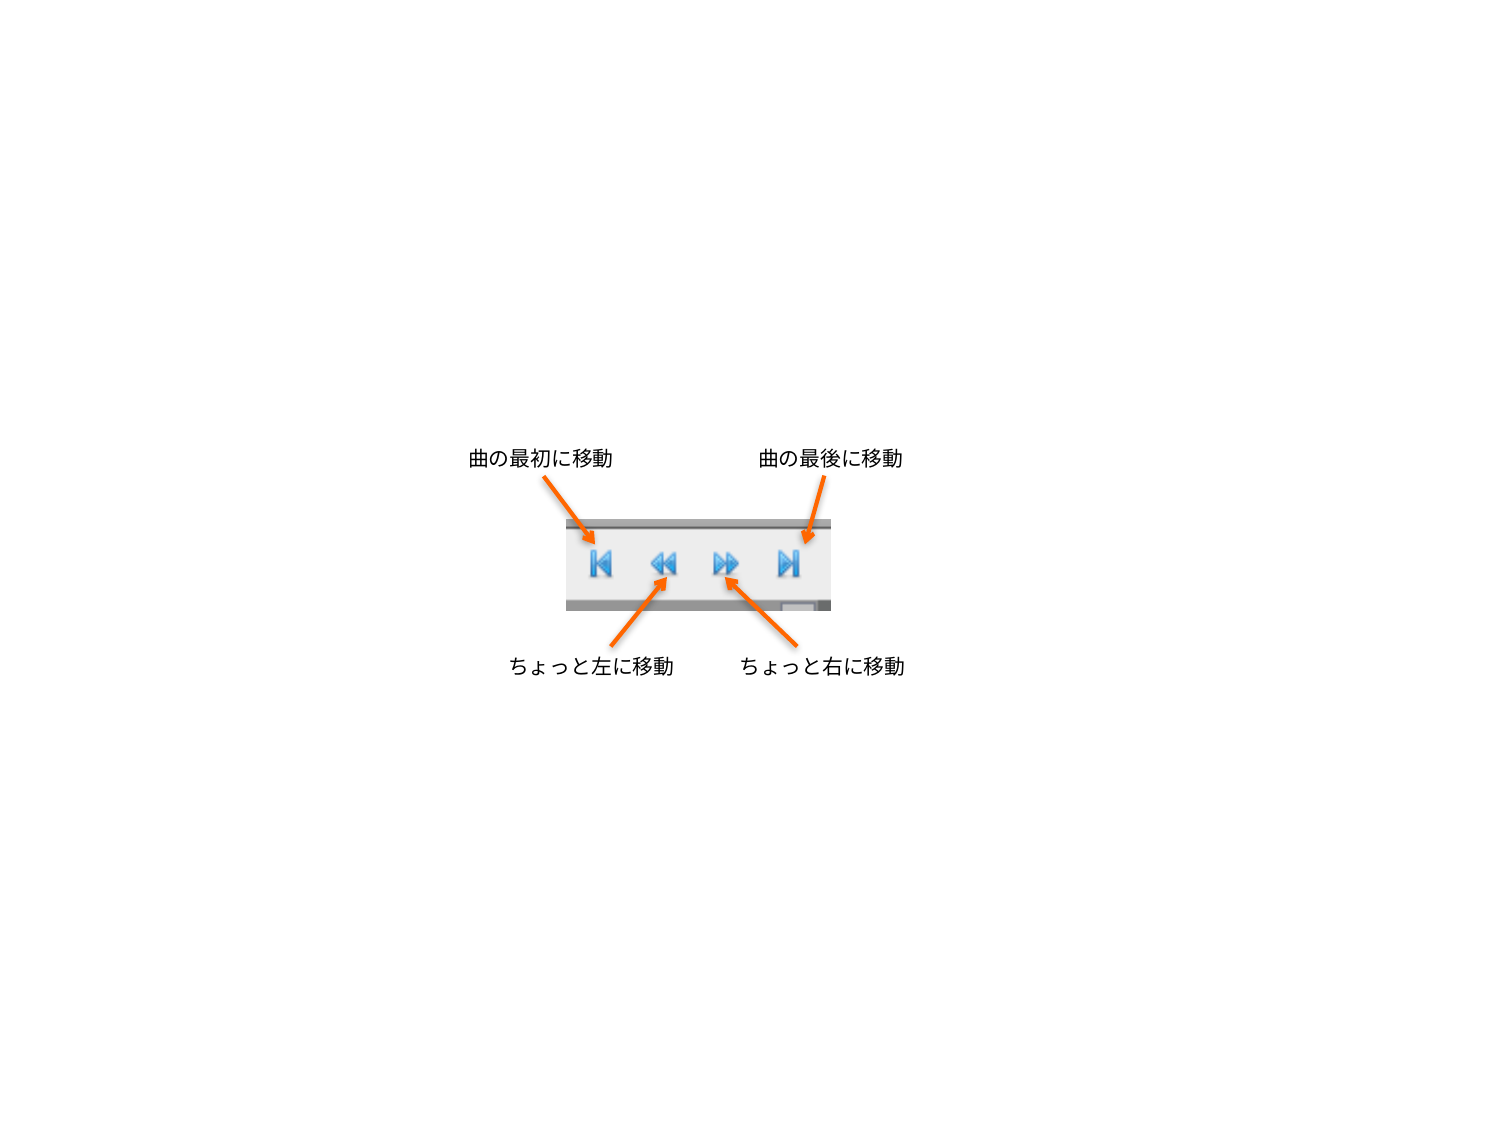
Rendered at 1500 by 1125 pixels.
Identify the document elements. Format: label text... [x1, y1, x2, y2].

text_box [724, 576, 798, 647]
text_box 曲の最後に移動 [746, 438, 915, 485]
text_box ちょっと右に移動 [724, 646, 921, 693]
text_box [610, 576, 668, 647]
text_box 曲の最初に移動 [455, 438, 627, 485]
text_box ちょっと左に移動 [502, 646, 681, 693]
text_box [543, 475, 596, 545]
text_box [804, 475, 825, 545]
picture [565, 518, 831, 612]
